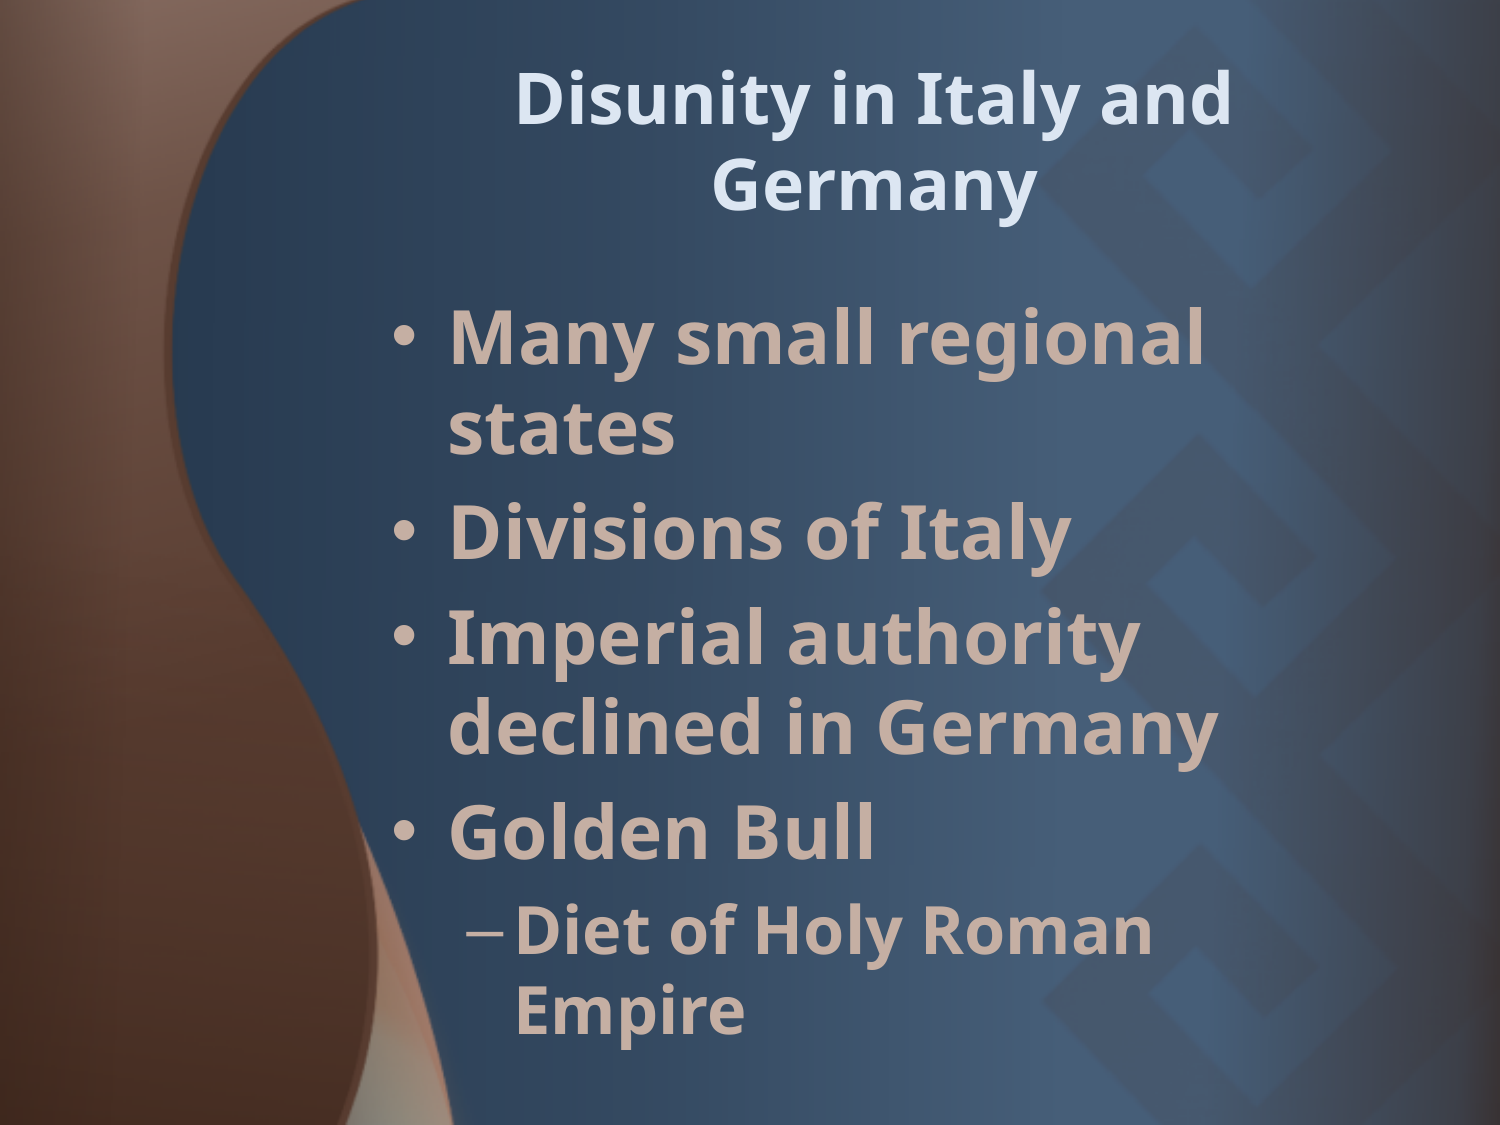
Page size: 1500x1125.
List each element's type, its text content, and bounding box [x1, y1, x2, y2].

title Disunity in Italy and Germany [327, 45, 1423, 233]
picture [0, 0, 1500, 1125]
list Many small regional states Divisions of Italy Imperial authority declined in Germany Golden Bull Diet of Holy Roman Empire [376, 281, 1412, 1091]
